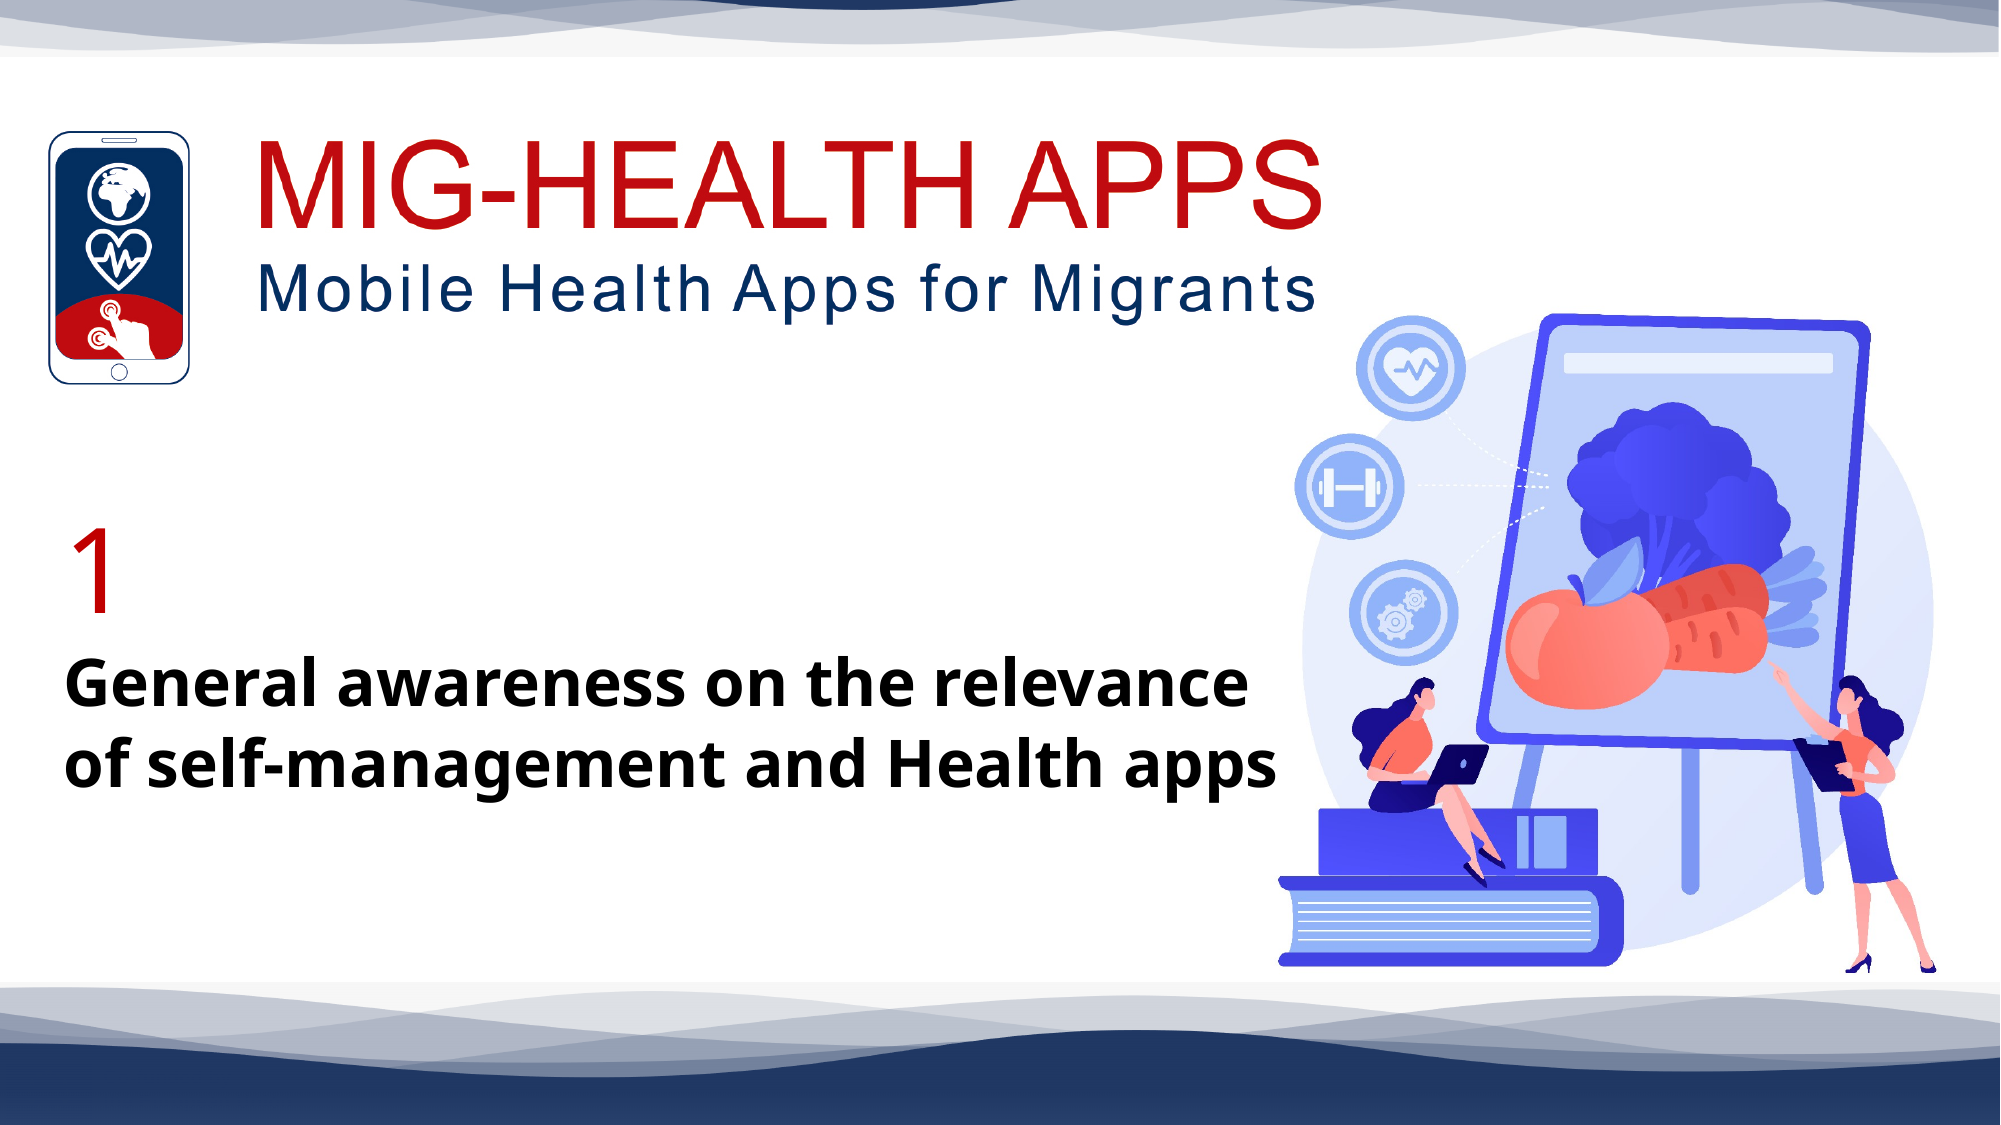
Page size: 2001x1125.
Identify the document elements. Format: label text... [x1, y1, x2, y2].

text_box 1 General awareness on the relevance of self-management and Health apps [48, 489, 1256, 821]
picture [0, 61, 2000, 1125]
picture [0, 0, 1999, 57]
picture [48, 131, 191, 385]
